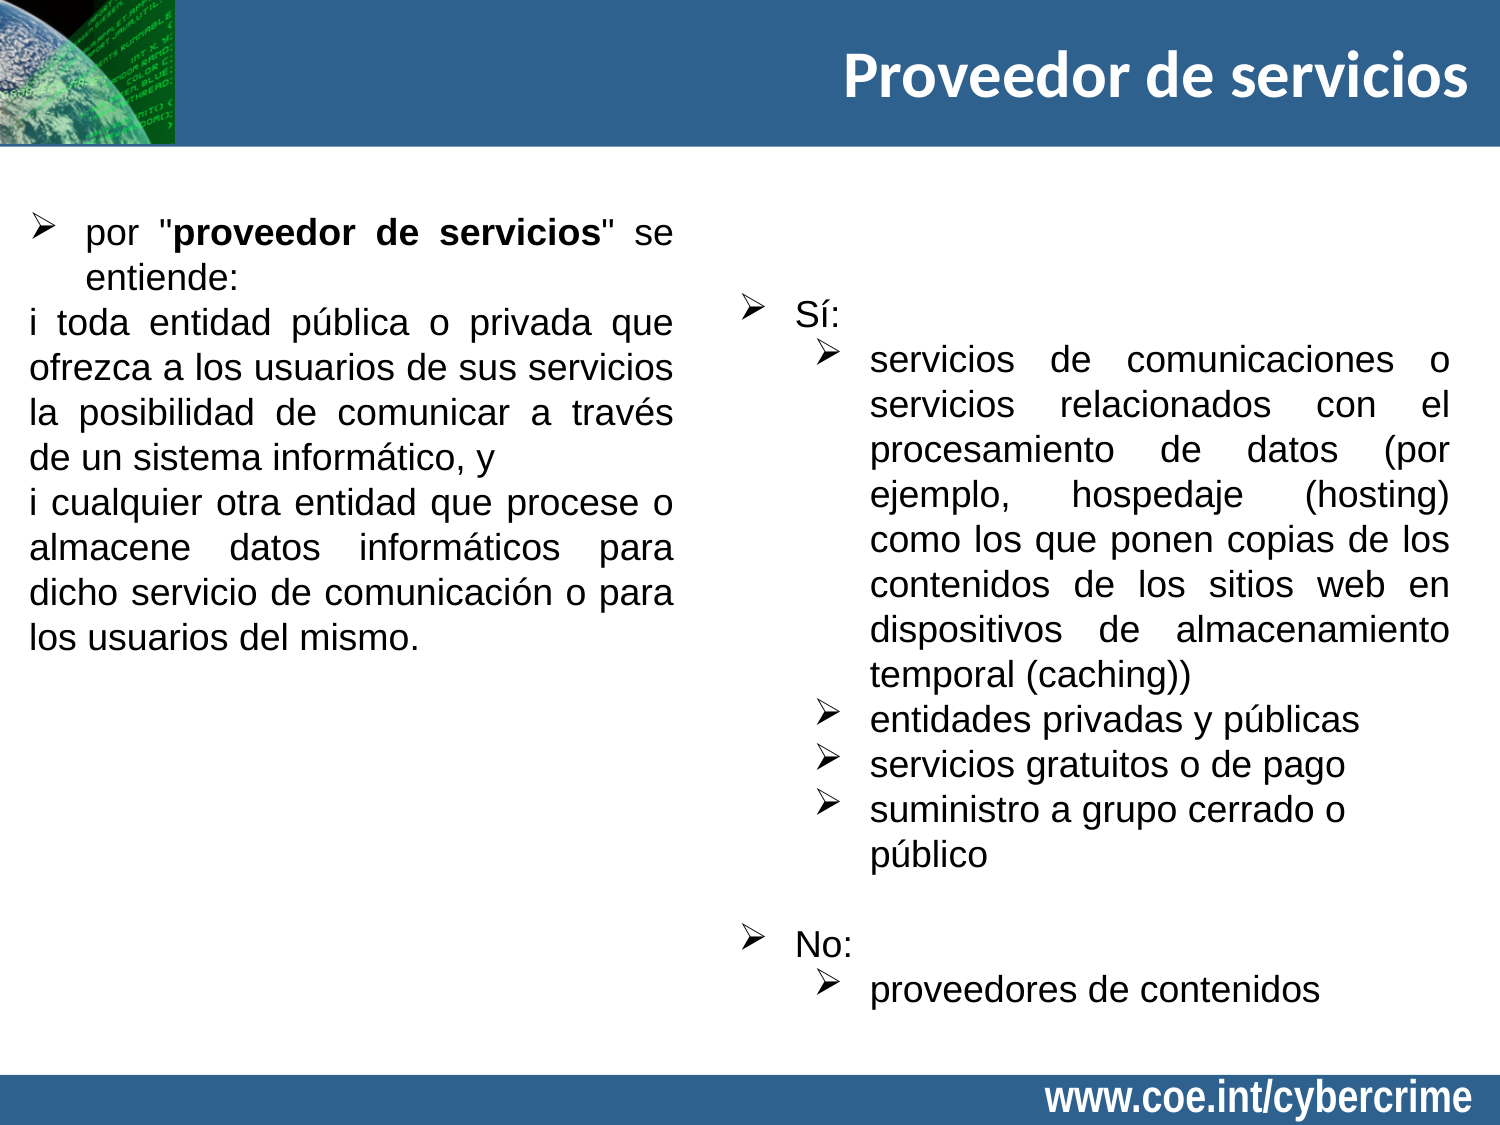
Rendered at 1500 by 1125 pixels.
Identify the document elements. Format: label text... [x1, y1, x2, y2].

picture [0, 0, 175, 144]
text_box por "proveedor de servicios" se entiende: i toda entidad pública o privada que ofrezca a los usuarios de sus servicios la posibilidad de comunicar a través de un sistema informático, y i cualquier otra entidad que procese o almacene datos informáticos para dicho servicio de comunicación o para los usuarios del mismo. [14, 200, 689, 666]
text_box www.coe.int/cybercrime [1030, 1059, 1500, 1125]
text_box [0, 1073, 1030, 1125]
text_box Sí: servicios de comunicaciones o servicios relacionados con el procesamiento de datos (por ejemplo, hospedaje (hosting) como los que ponen copias de los contenidos de los sitios web en dispositivos de almacenamiento temporal (caching)) entidades privadas y públicas servicios gratuitos o de pago suministro a grupo cerrado o público No: proveedores de contenidos [723, 282, 1465, 1017]
text_box Proveedor de servicios [177, 0, 1500, 149]
